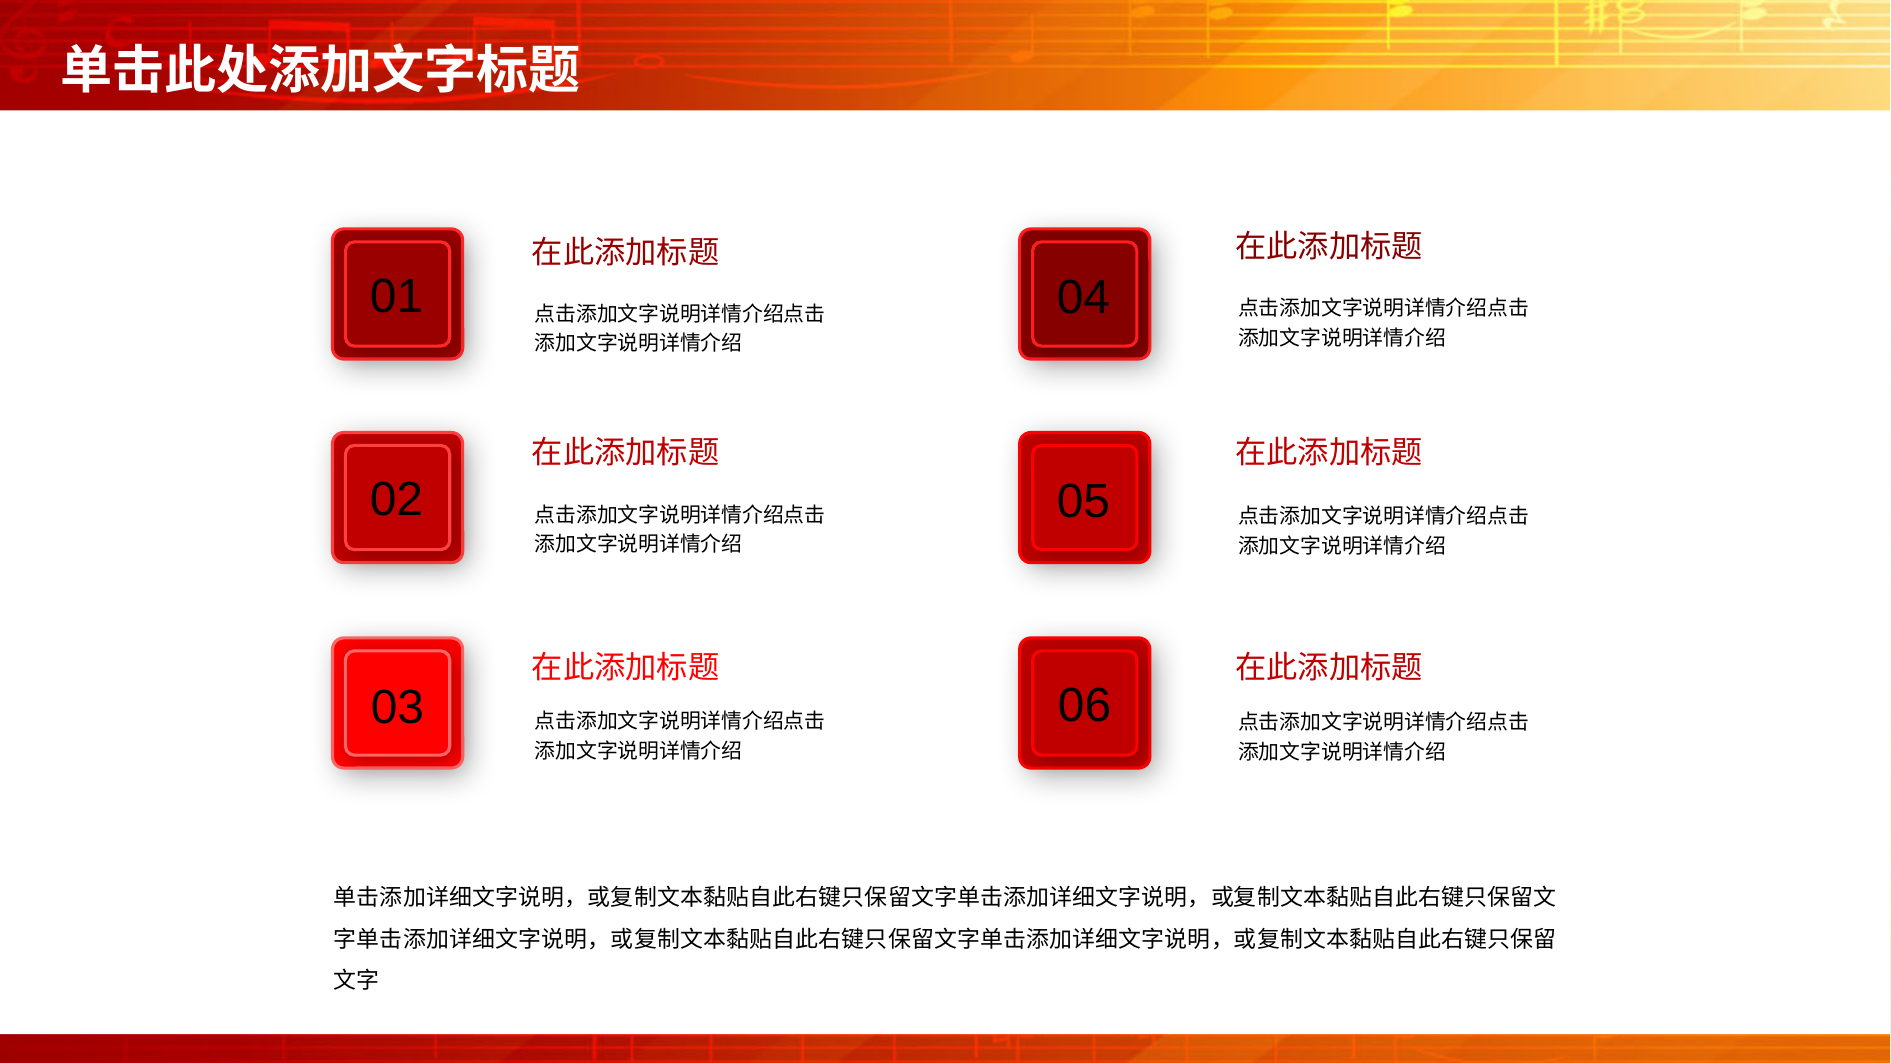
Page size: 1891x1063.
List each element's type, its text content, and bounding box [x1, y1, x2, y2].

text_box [517, 425, 878, 565]
picture [0, 1035, 1891, 1063]
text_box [1019, 228, 1150, 360]
picture [0, 0, 1891, 110]
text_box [1220, 218, 1582, 359]
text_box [1220, 639, 1582, 773]
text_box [517, 639, 878, 772]
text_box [332, 432, 463, 563]
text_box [332, 637, 463, 769]
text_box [1220, 425, 1582, 566]
text_box 单击添加详细文字说明，或复制文本黏贴自此右键只保留文字单击添加详细文字说明，或复制文本黏贴自此右键只保留文字单击添加详细文字说明，或复制文本黏贴自此右键只保留文字单击添加详细文字说明，或复制文本黏贴自此右键只保留文字 [319, 862, 1573, 1000]
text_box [517, 225, 878, 364]
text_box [332, 228, 463, 360]
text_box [1019, 637, 1150, 769]
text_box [1019, 432, 1150, 563]
